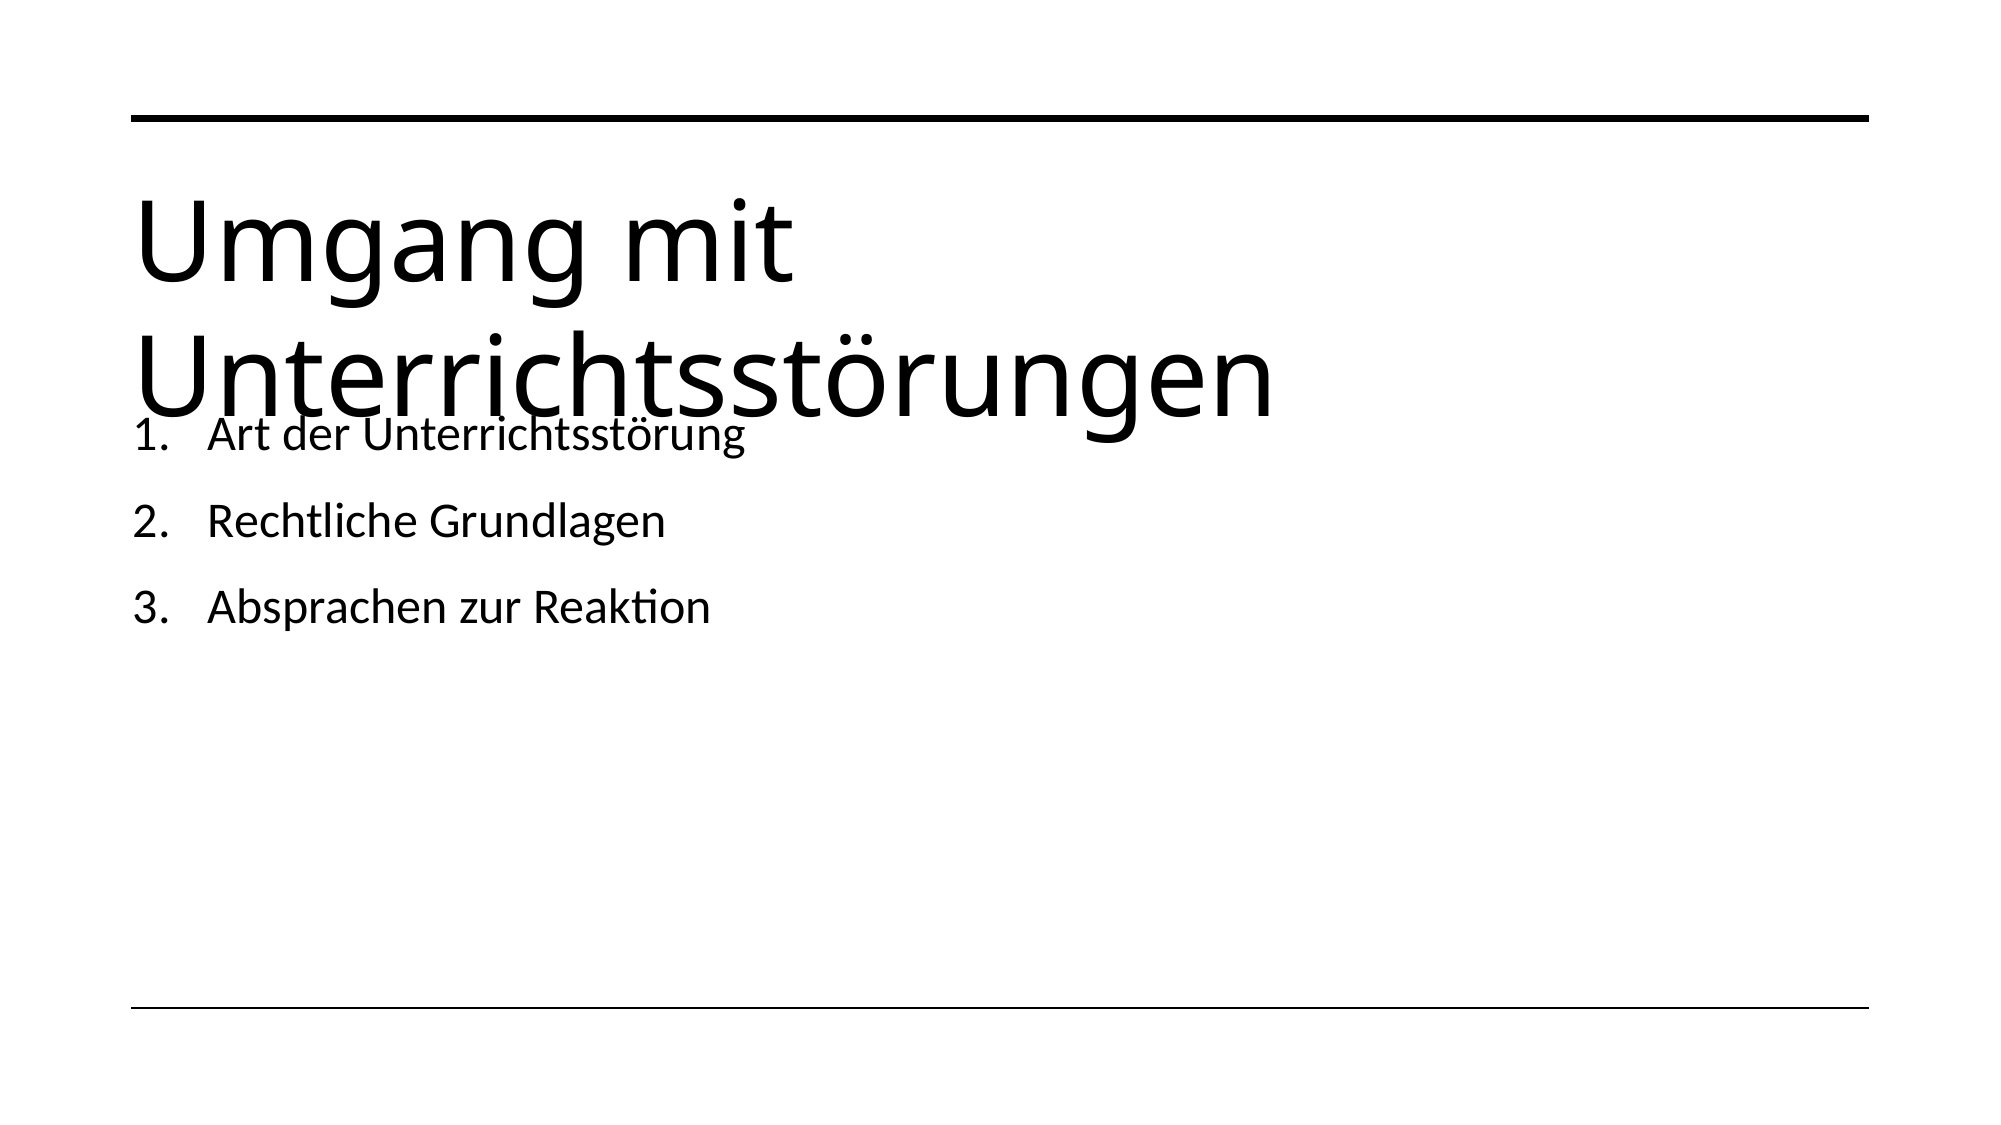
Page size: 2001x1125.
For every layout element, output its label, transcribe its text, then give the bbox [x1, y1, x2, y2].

list Art der Unterrichtsstörung Rechtliche Grundlagen Absprachen zur Reaktion [114, 376, 1869, 973]
title Umgang mit Unterrichtsstörungen [114, 151, 1869, 376]
